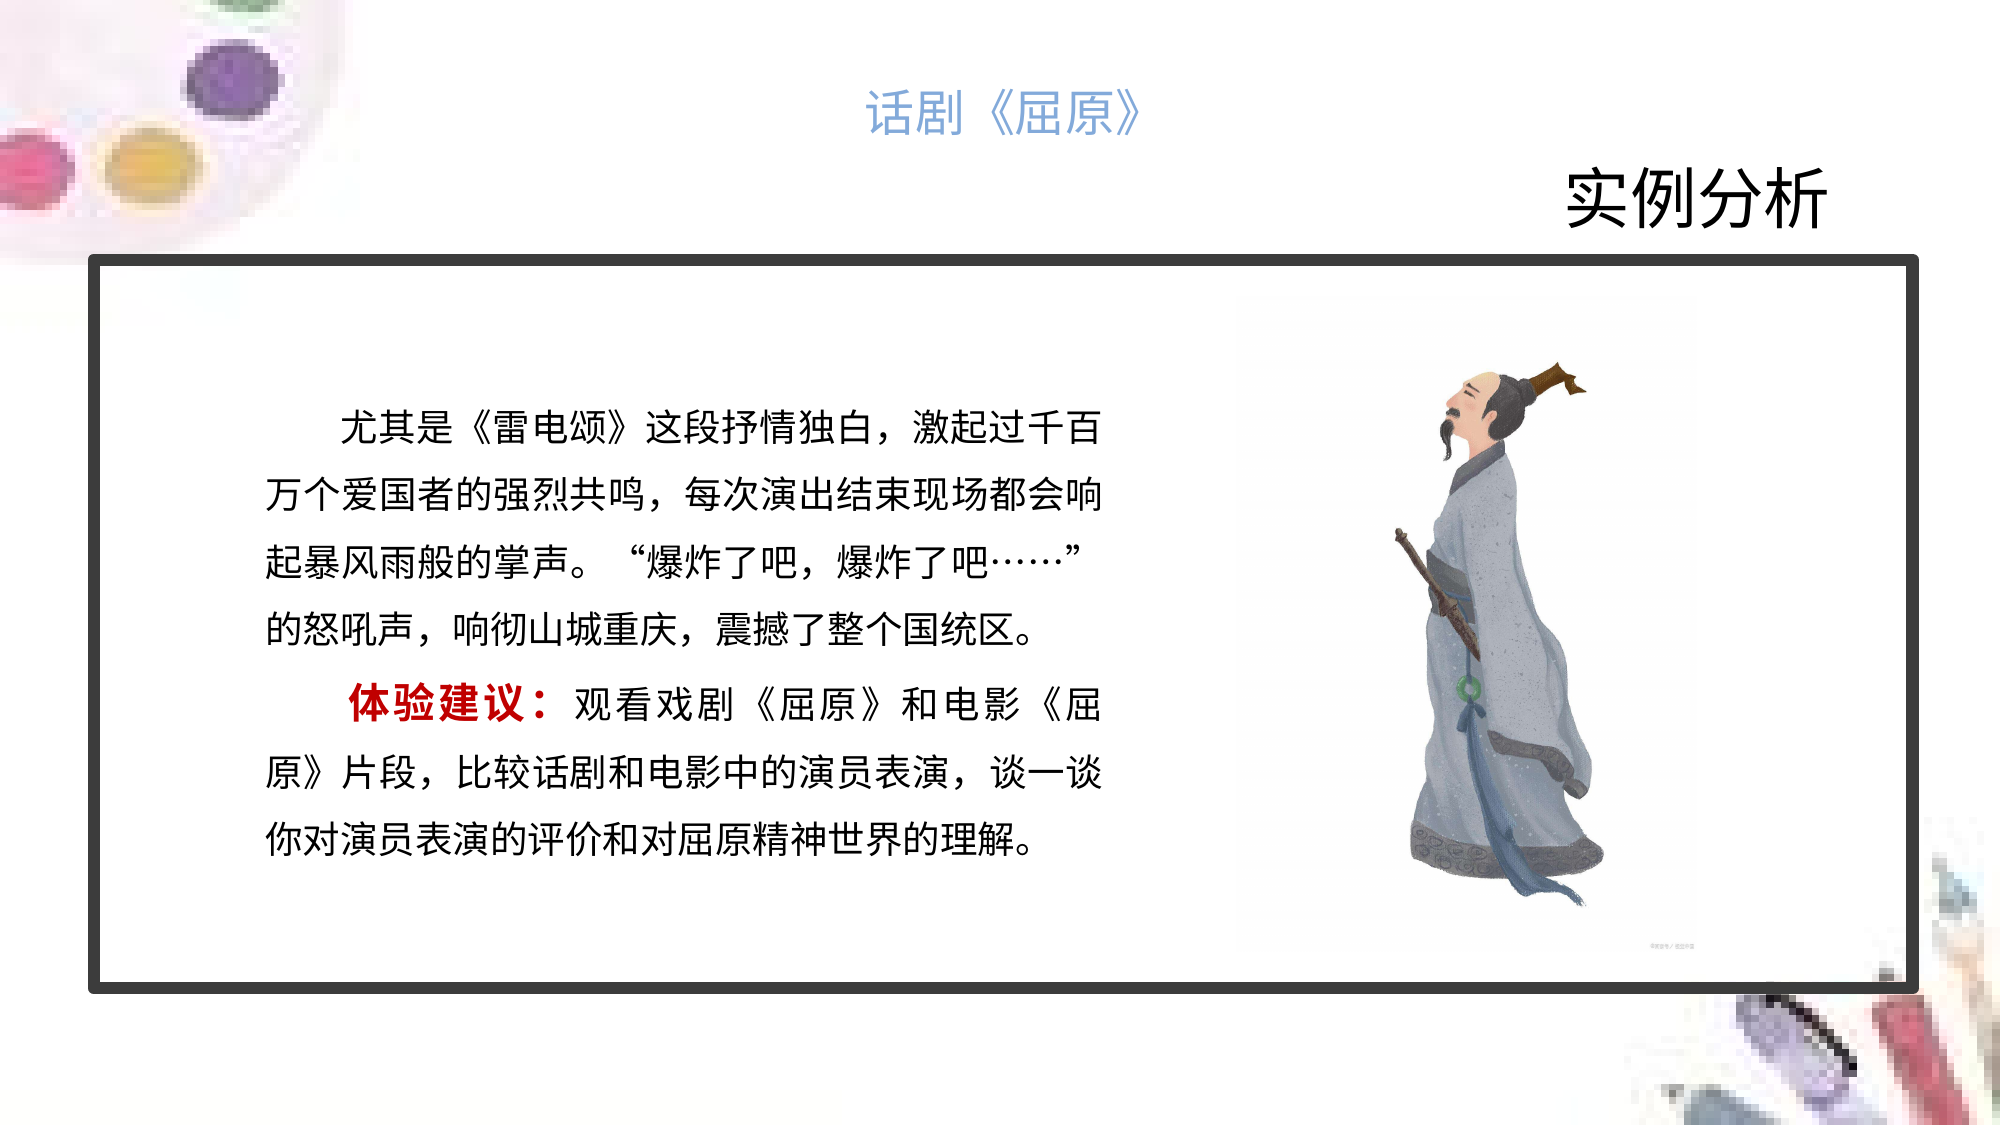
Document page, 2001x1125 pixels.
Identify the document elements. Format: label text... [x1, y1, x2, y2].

text_box 话剧《屈原》 [567, 74, 1463, 149]
text_box [92, 258, 1915, 990]
text_box 尤其是《雷电颂》这段抒情独白，激起过千百万个爱国者的强烈共鸣，每次演出结束现场都会响起暴风雨般的掌声。“爆炸了吧，爆炸了吧……”的怒吼声，响彻山城重庆，震撼了整个国统区。 体验建议：观看戏剧《屈原》和电影《屈原》片段，比较话剧和电影中的演员表演，谈一谈你对演员表演的评价和对屈原精神世界的理解。 [250, 374, 1118, 869]
text_box 实例分析 [1548, 149, 1893, 245]
picture [0, 0, 2000, 1125]
